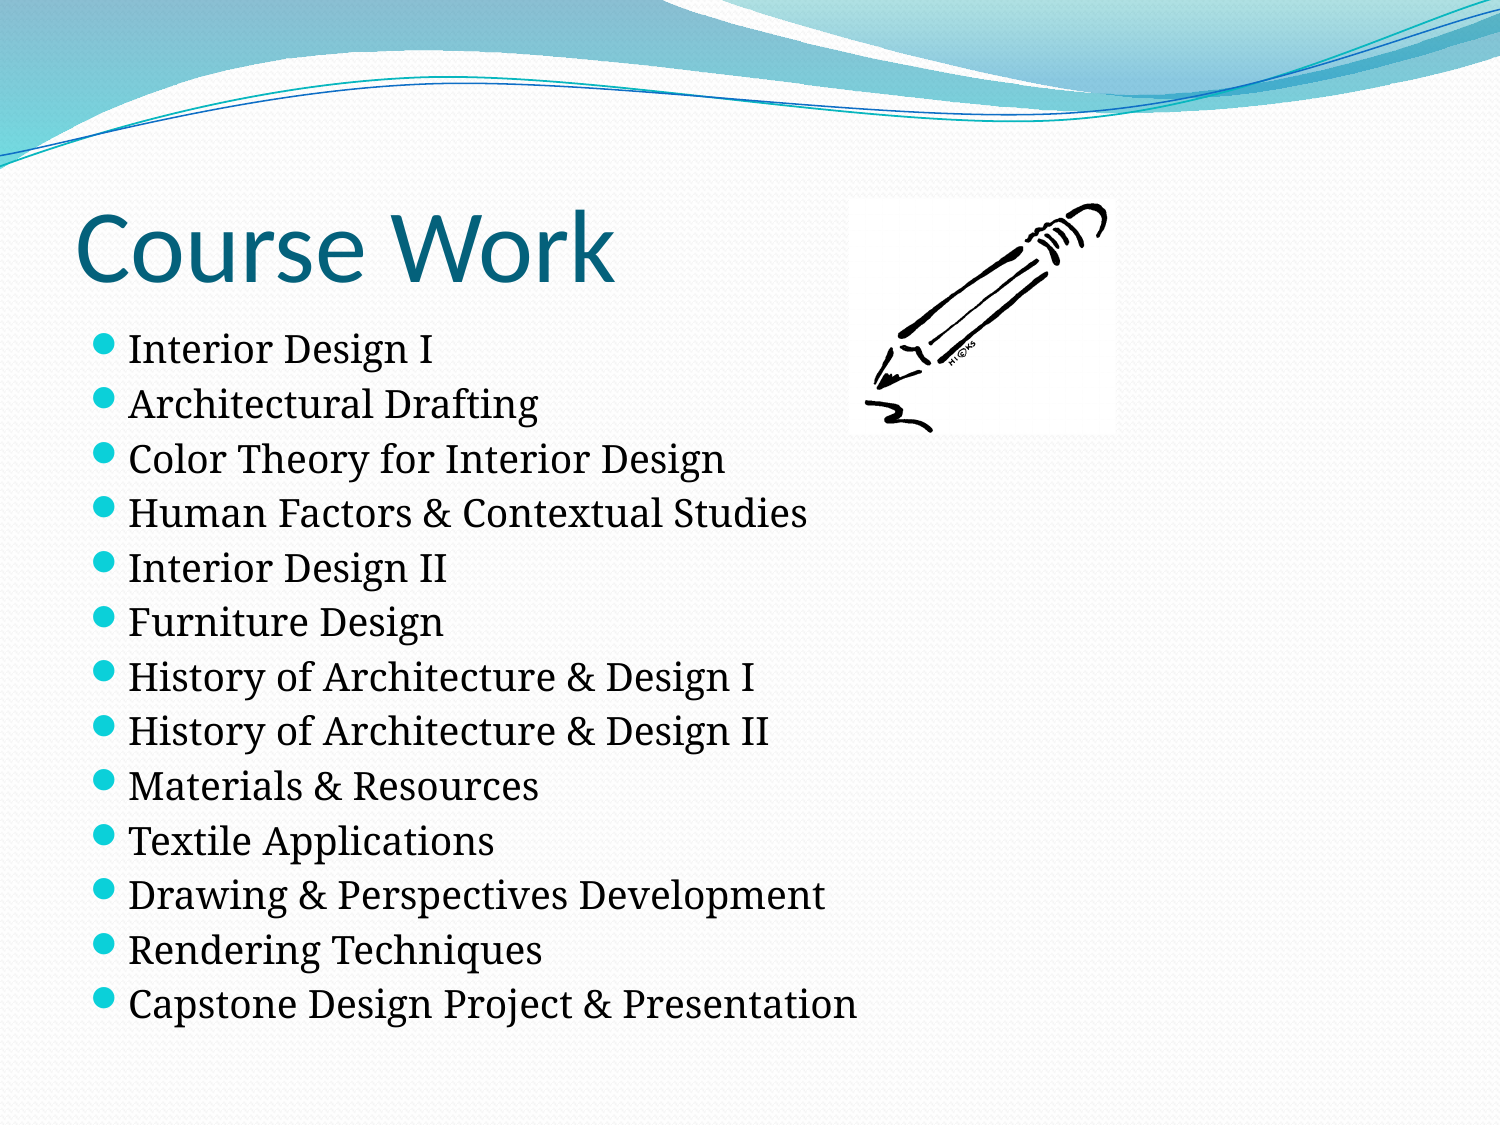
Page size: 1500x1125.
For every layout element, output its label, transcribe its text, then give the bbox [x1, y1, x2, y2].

list Interior Design I Architectural Drafting Color Theory for Interior Design Human Factors & Contextual Studies Interior Design II Furniture Design History of Architecture & Design I History of Architecture & Design II Materials & Resources Textile Applications Drawing & Perspectives Development Rendering Techniques Capstone Design Project & Presentation [74, 317, 1426, 1038]
picture [849, 199, 1116, 436]
title Course Work [74, 115, 1426, 304]
